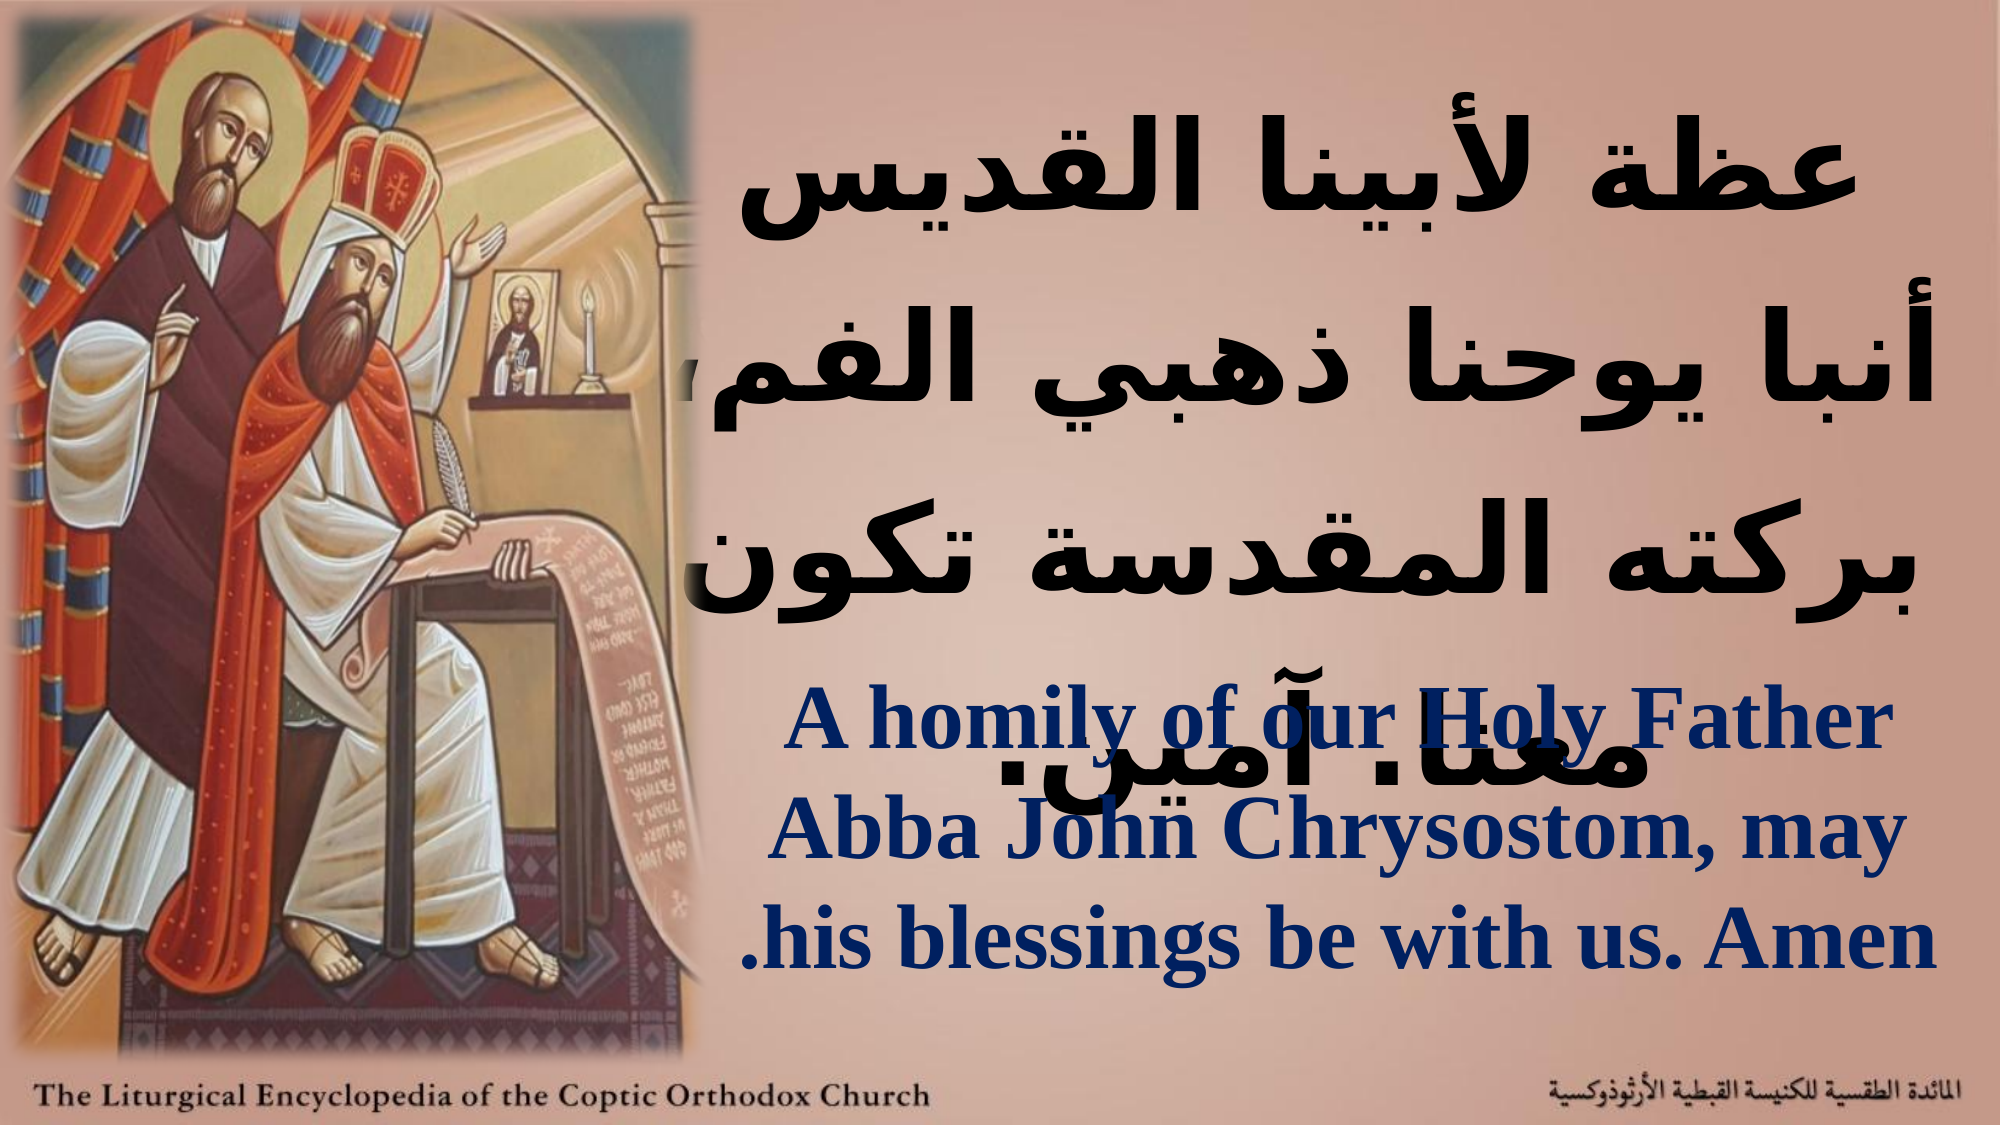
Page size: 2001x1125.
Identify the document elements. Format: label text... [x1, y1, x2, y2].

picture [0, 0, 2000, 1125]
text_box A homily of our Holy Father Abba John Chrysostom, may his blessings be with us. Amen. [709, 649, 1970, 1038]
text_box عظة لأبينا القديس أنبا يوحنا ذهبي الفم، بركته المقدسة تكون معنا. آمين. [709, 36, 1970, 649]
